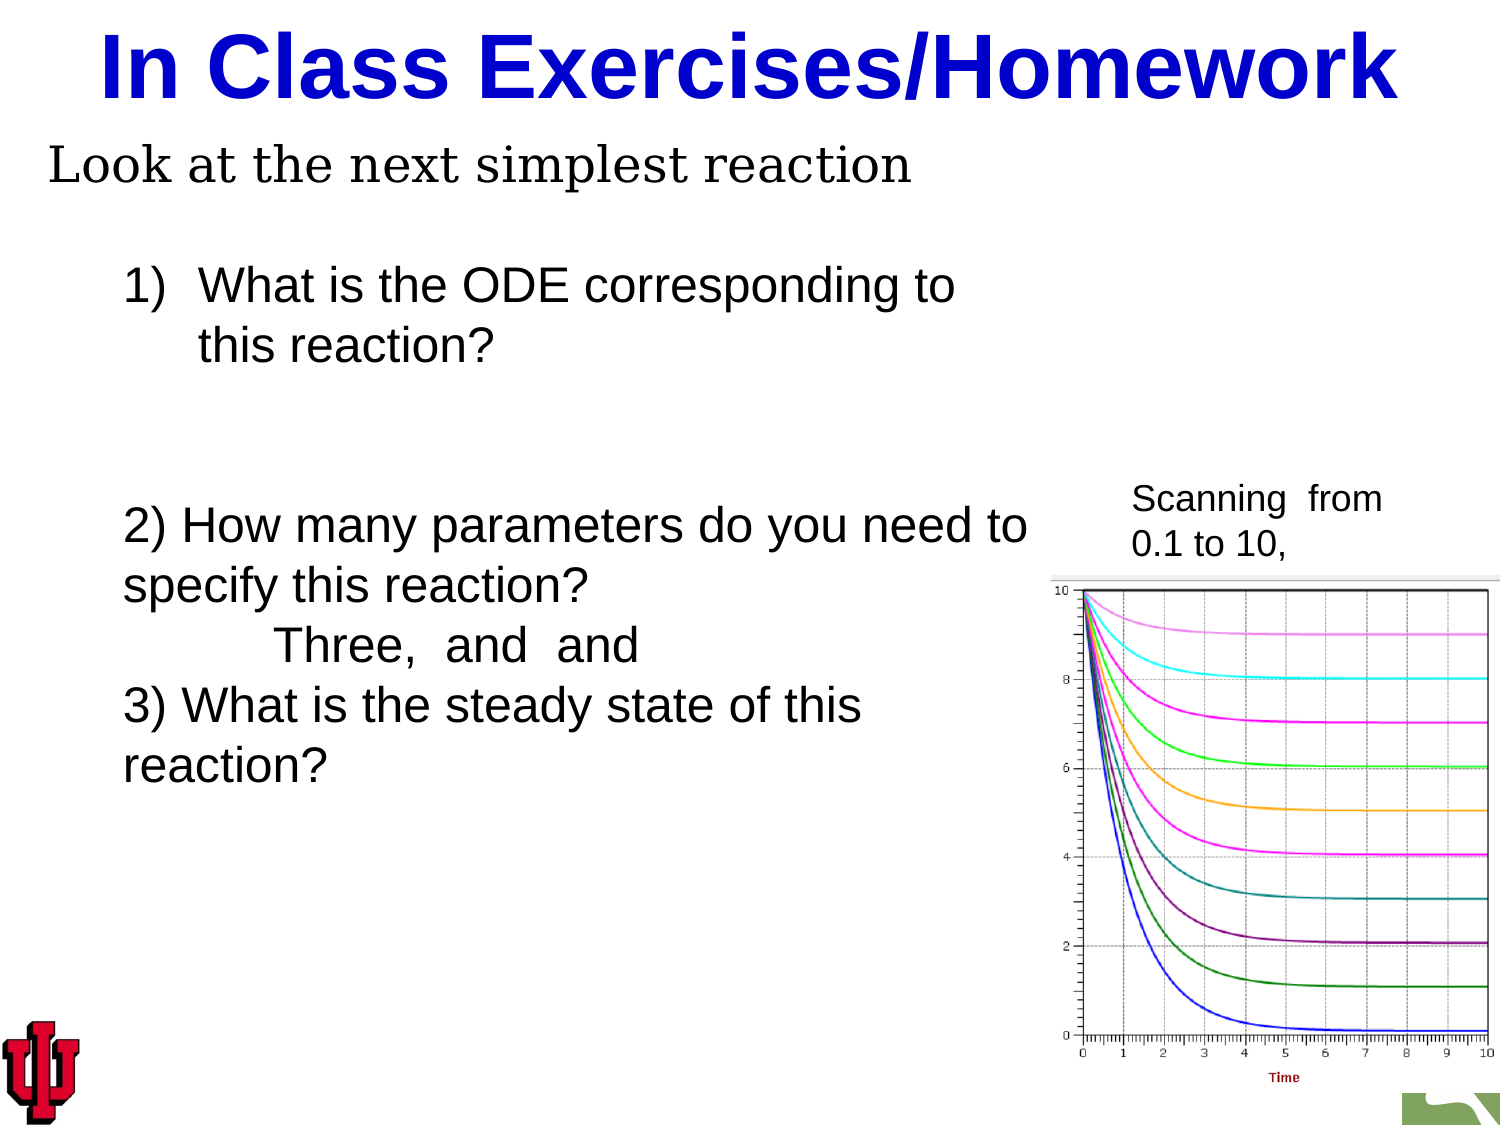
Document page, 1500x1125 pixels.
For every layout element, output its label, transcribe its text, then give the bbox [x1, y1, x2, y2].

title In Class Exercises/Homework [0, 0, 1500, 125]
picture [0, 1020, 80, 1125]
picture [1049, 574, 1500, 1125]
